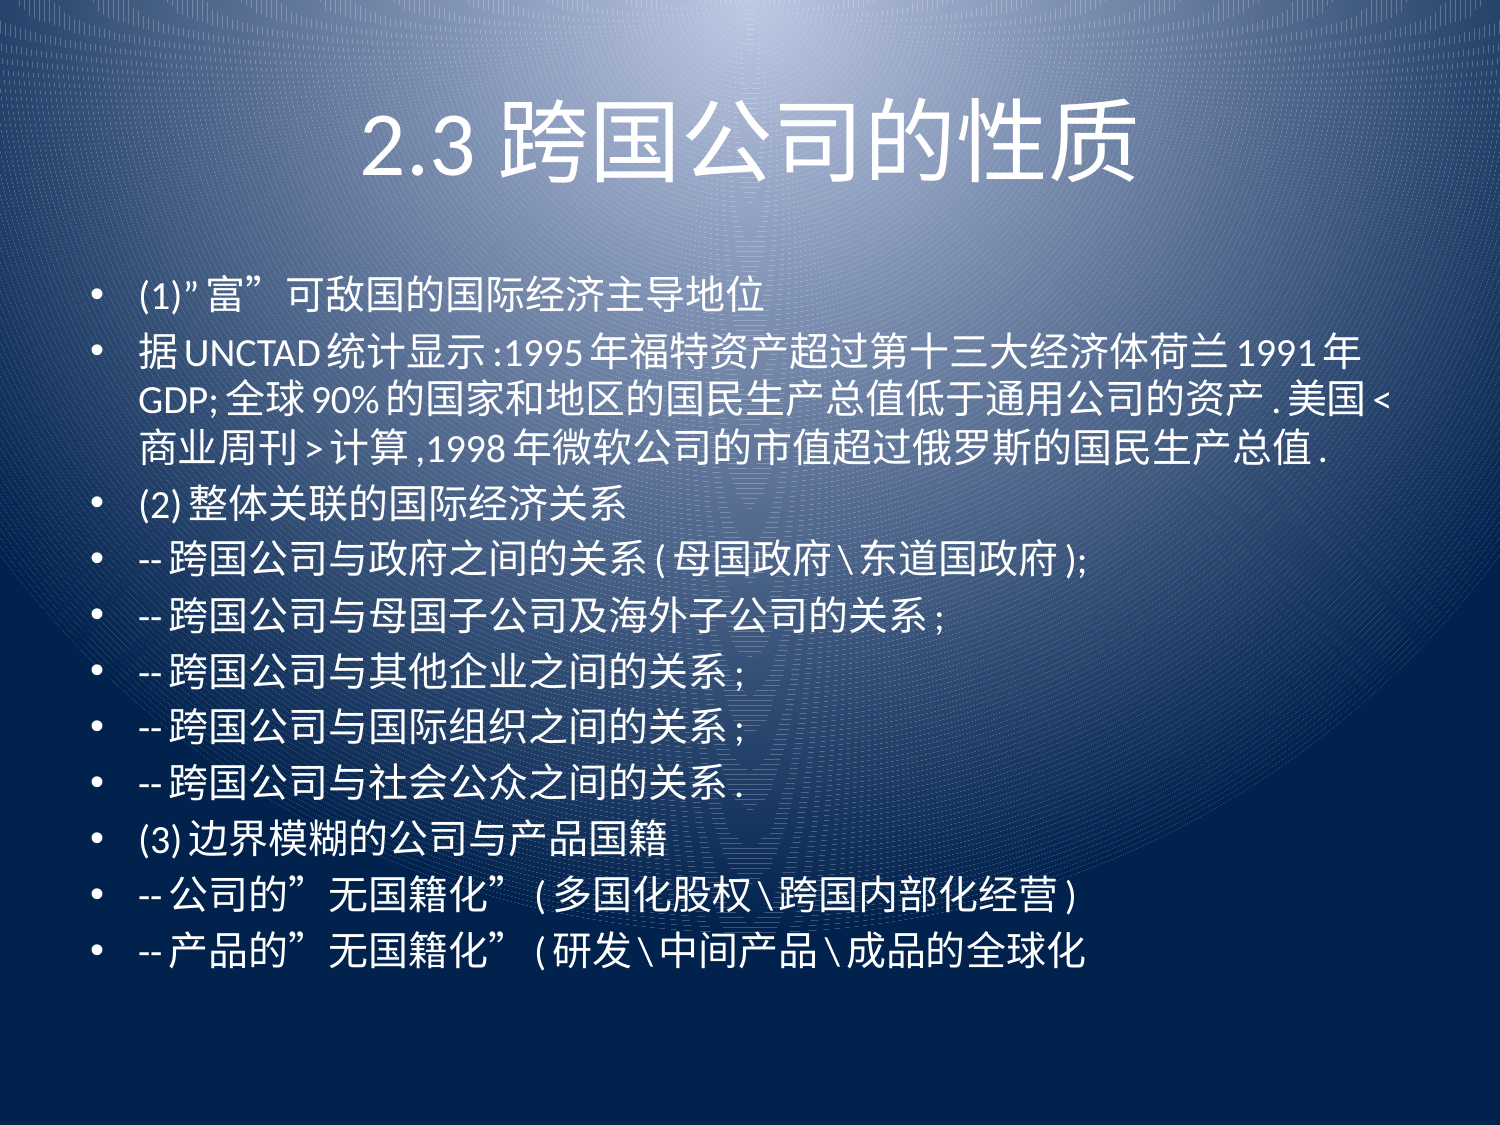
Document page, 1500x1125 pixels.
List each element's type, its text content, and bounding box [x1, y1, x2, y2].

list (1)”富”可敌国的国际经济主导地位 据UNCTAD统计显示:1995年福特资产超过第十三大经济体荷兰1991年GDP;全球90%的国家和地区的国民生产总值低于通用公司的资产.美国<商业周刊>计算,1998年微软公司的市值超过俄罗斯的国民生产总值. (2)整体关联的国际经济关系 --跨国公司与政府之间的关系(母国政府\东道国政府); --跨国公司与母国子公司及海外子公司的关系; --跨国公司与其他企业之间的关系; --跨国公司与国际组织之间的关系; --跨国公司与社会公众之间的关系. (3)边界模糊的公司与产品国籍 --公司的”无国籍化”(多国化股权\跨国内部化经营) --产品的”无国籍化”(研发\中间产品\成品的全球化 [75, 262, 1425, 1005]
title 2.3跨国公司的性质 [75, 45, 1425, 233]
